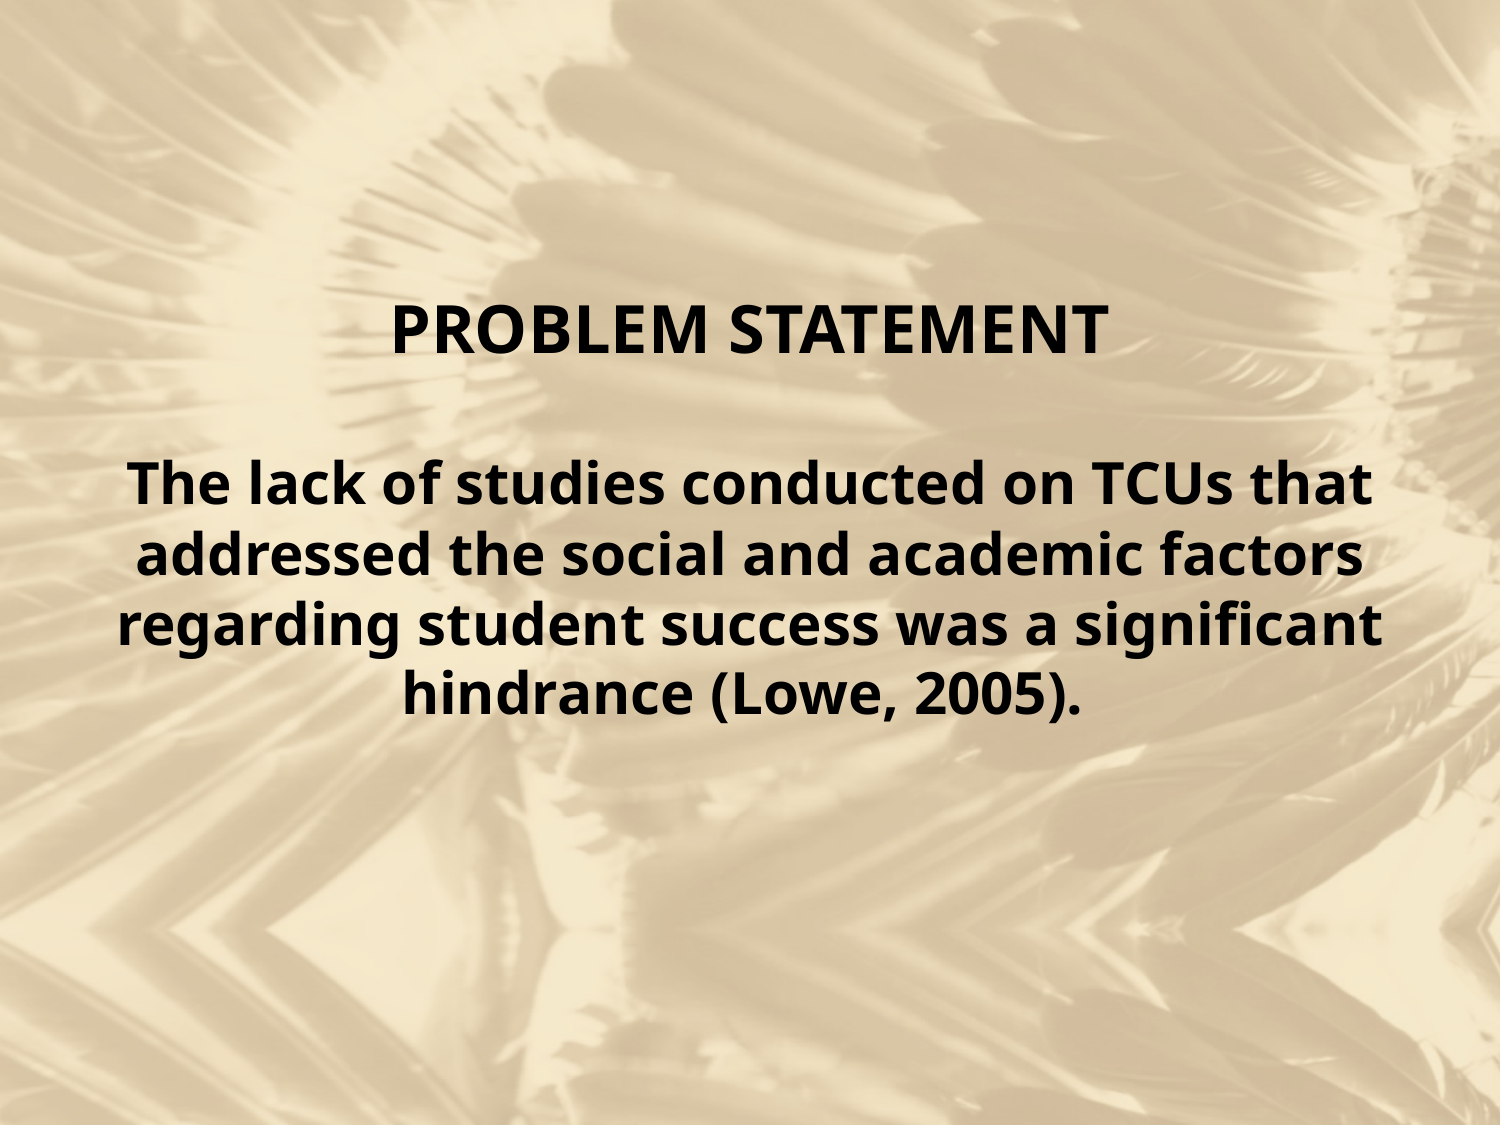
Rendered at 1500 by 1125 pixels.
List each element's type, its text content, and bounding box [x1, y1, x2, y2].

picture [0, 0, 1500, 1125]
title PROBLEM STATEMENT The lack of studies conducted on TCUs that addressed the social and academic factors regarding student success was a significant hindrance (Lowe, 2005). [62, 237, 1438, 857]
